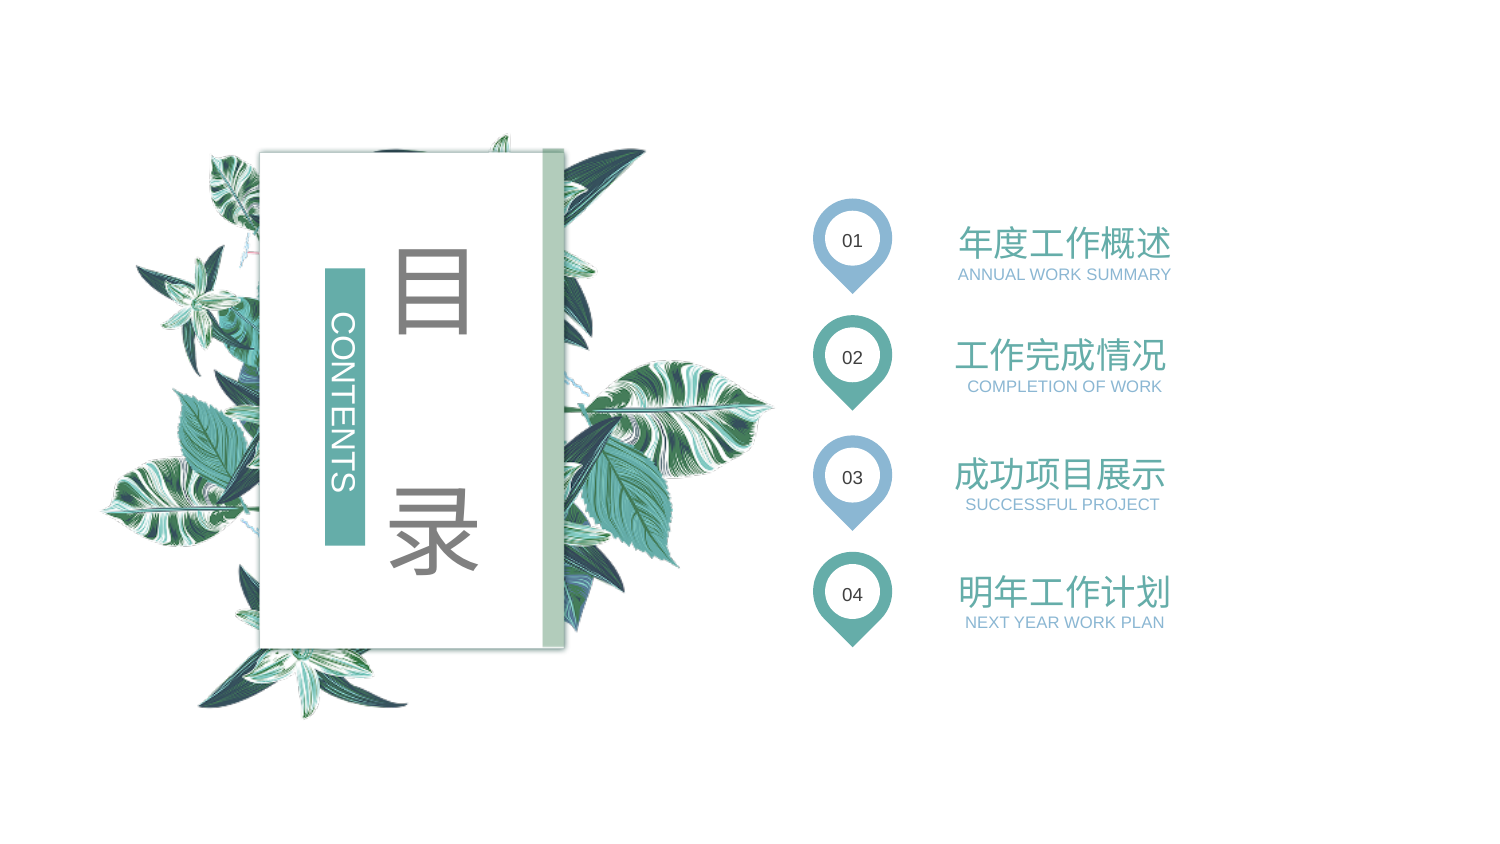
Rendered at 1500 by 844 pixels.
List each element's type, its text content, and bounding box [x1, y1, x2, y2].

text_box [812, 551, 893, 632]
text_box 年度工作概述 ANNUAL WORK SUMMARY [921, 282, 1209, 286]
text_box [812, 314, 893, 395]
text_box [812, 435, 893, 515]
text_box 成功项目展示SUCCESSFUL PROJECT [921, 512, 1209, 516]
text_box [812, 198, 893, 278]
text_box 工作完成情况COMPLETION OF WORK [921, 394, 1209, 398]
text_box 明年工作计划 NEXT YEAR WORK PLAN [921, 630, 1209, 634]
picture [72, 111, 782, 727]
